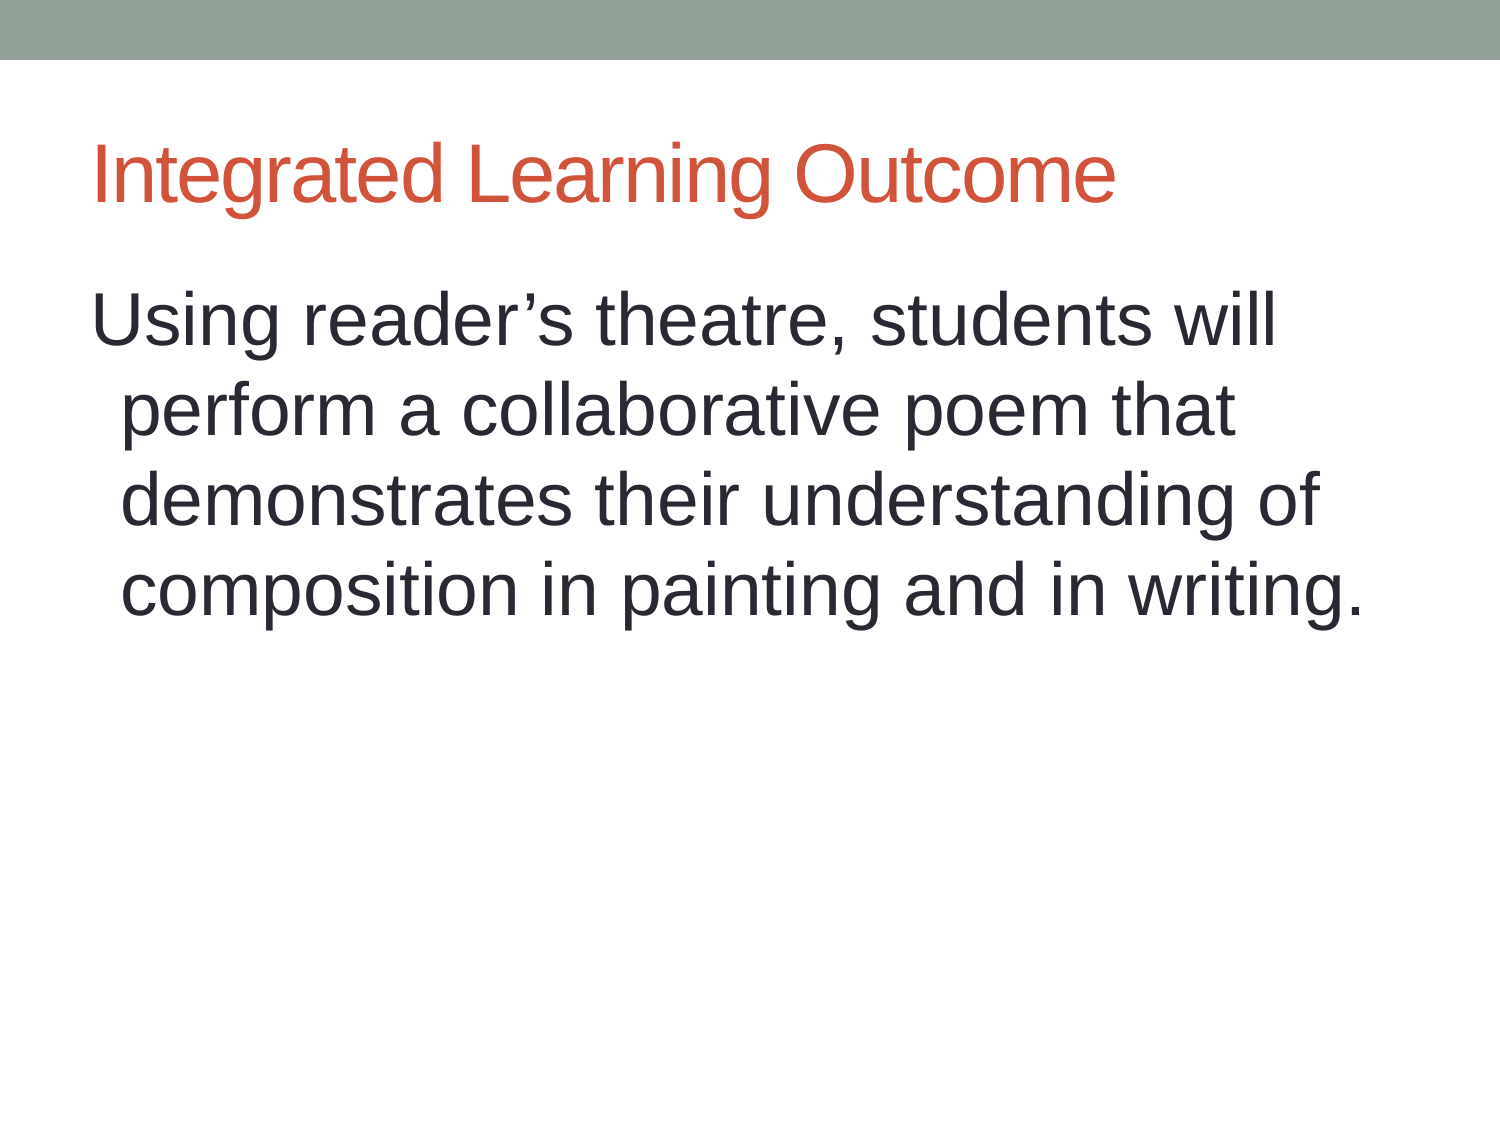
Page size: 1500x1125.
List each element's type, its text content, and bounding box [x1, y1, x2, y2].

title Integrated Learning Outcome [75, 87, 1425, 250]
list Using reader’s theatre, students will perform a collaborative poem that demonstrates their understanding of composition in painting and in writing. [75, 262, 1425, 1063]
